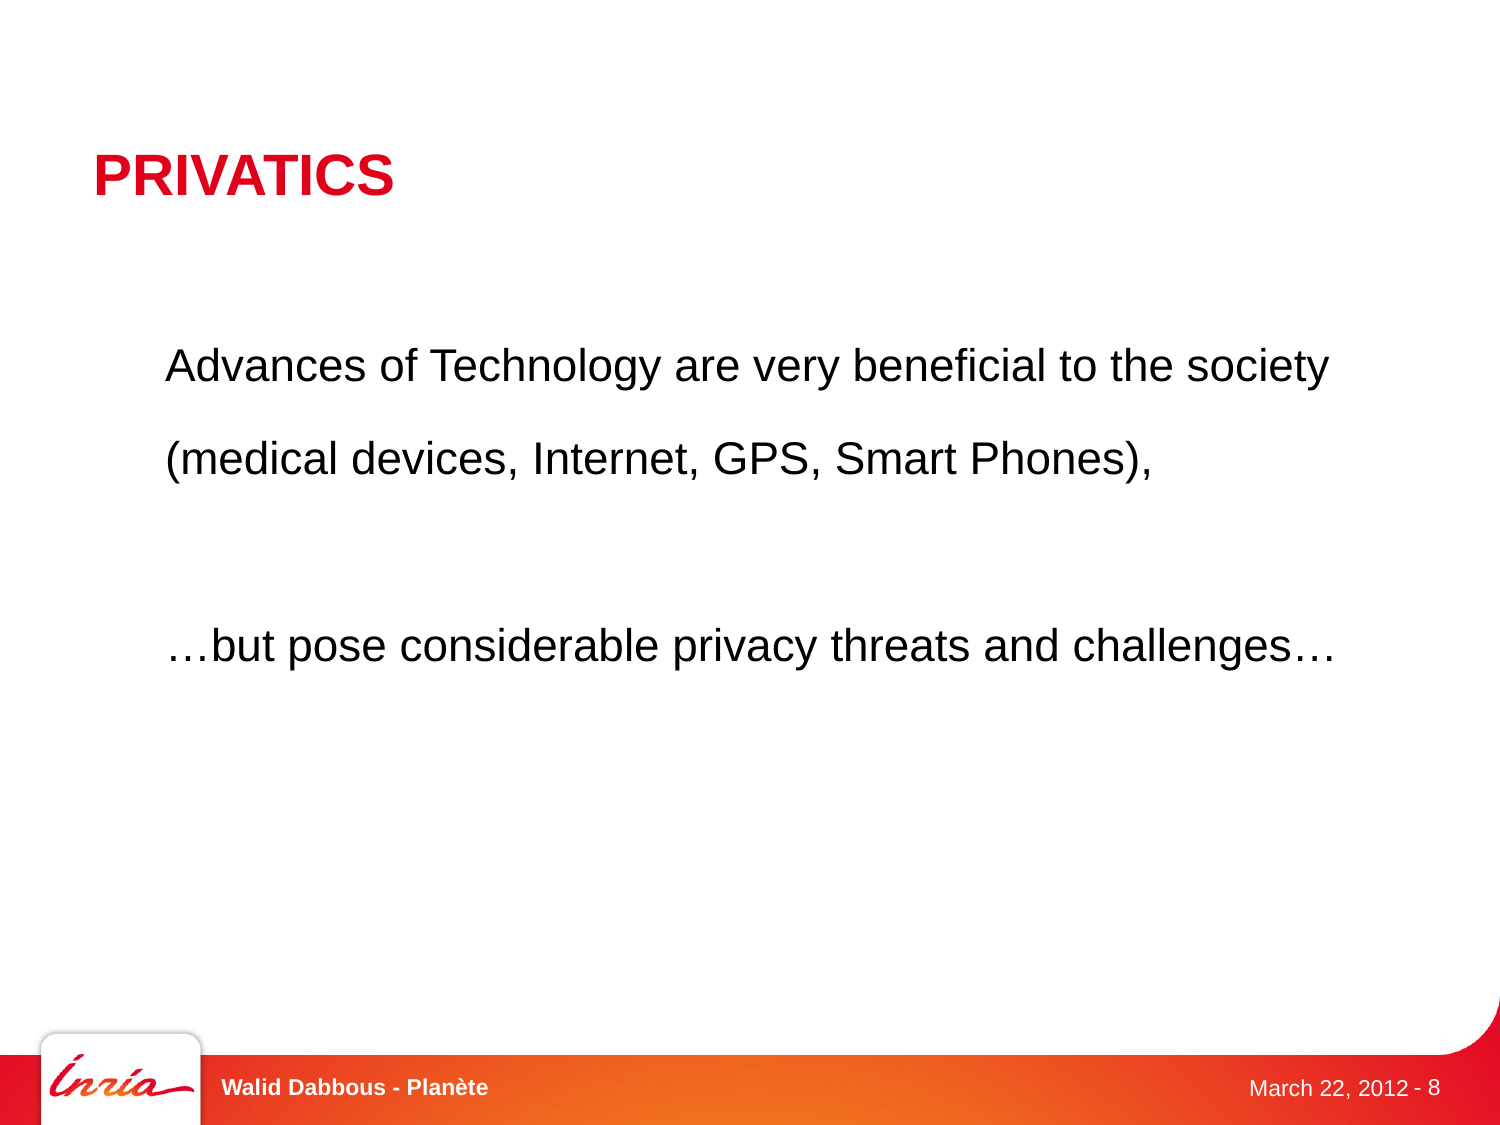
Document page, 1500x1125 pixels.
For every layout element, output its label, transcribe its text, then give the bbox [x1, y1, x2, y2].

title PRIVATICS [93, 77, 1332, 266]
slide_number - 8 [1413, 1064, 1500, 1110]
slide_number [1079, 1064, 1410, 1110]
footer Walid Dabbous - Planète [221, 1064, 1078, 1110]
list Advances of Technology are very beneficial to the society (medical devices, Internet, GPS, Smart Phones), …but pose considerable privacy threats and challenges… [150, 289, 1388, 898]
picture [0, 947, 1500, 1125]
